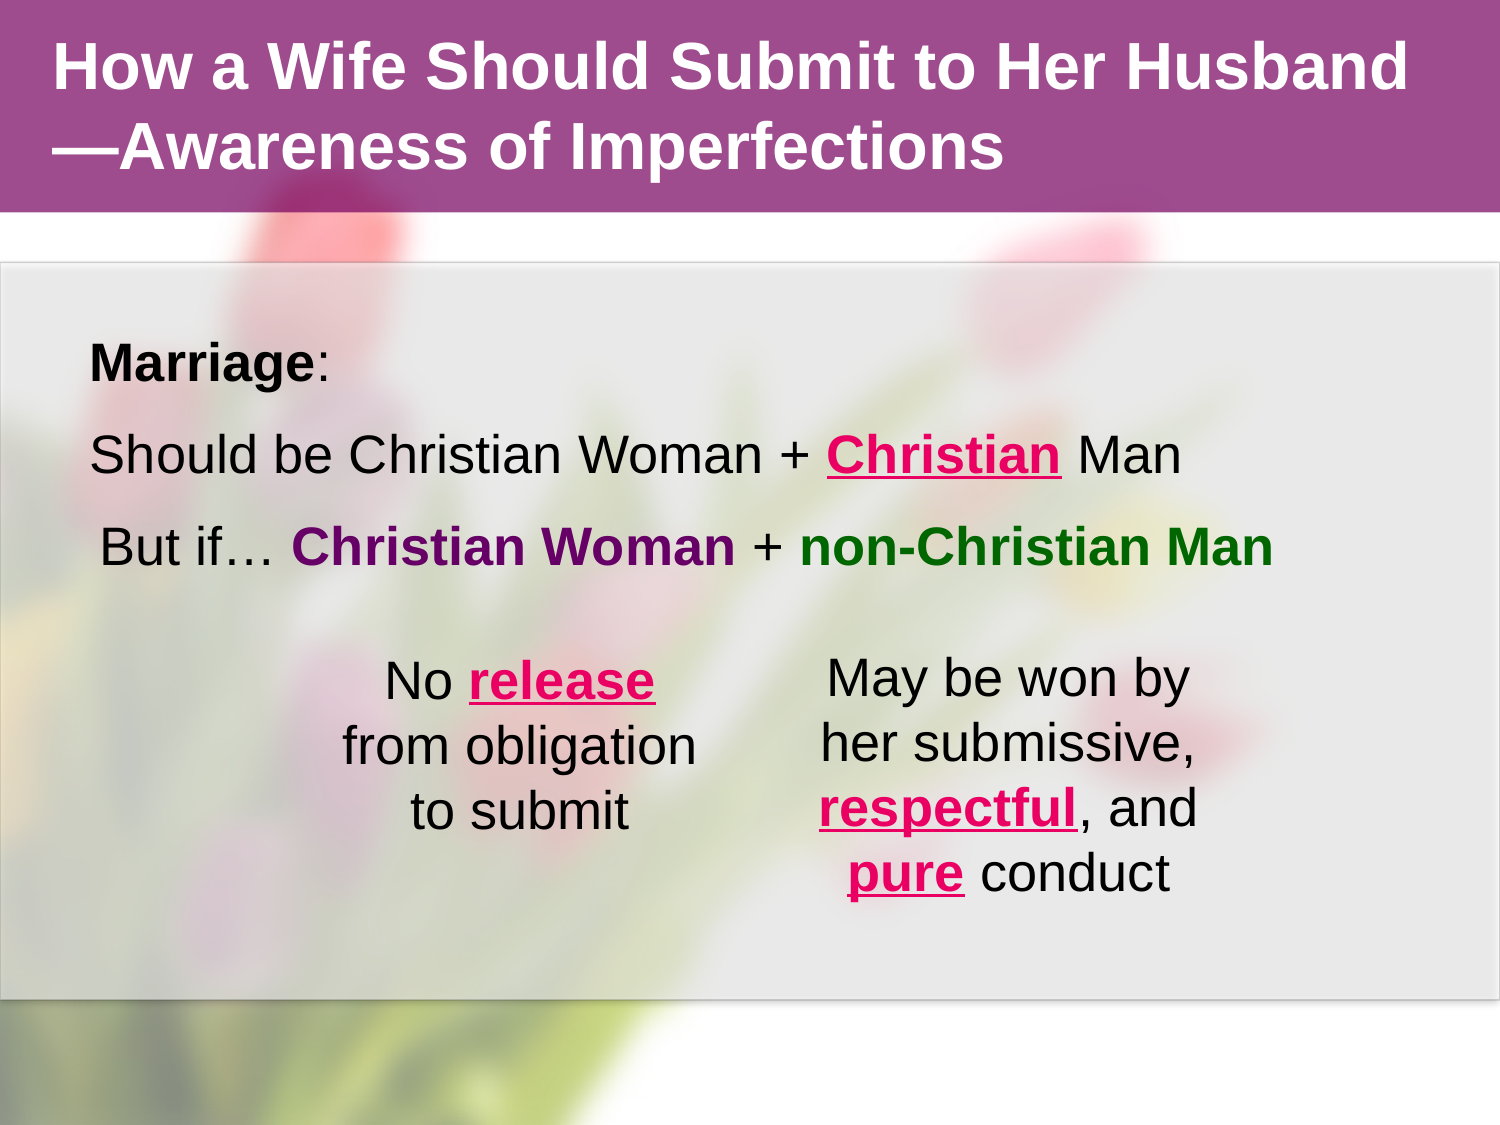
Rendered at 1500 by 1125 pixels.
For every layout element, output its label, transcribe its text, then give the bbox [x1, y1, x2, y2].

text_box [0, 262, 1500, 1001]
text_box How a Wife Should Submit to Her Husband —Awareness of Imperfections [0, 0, 1500, 213]
text_box Marriage: Should be Christian Woman + Christian Man But if… Christian Woman + non-Christian Man [75, 319, 1300, 584]
text_box No release from obligation to submit [313, 637, 727, 848]
text_box May be won by her submissive, respectful, and pure conduct [802, 634, 1216, 910]
picture [0, 1001, 1500, 1125]
picture [0, 213, 1500, 262]
